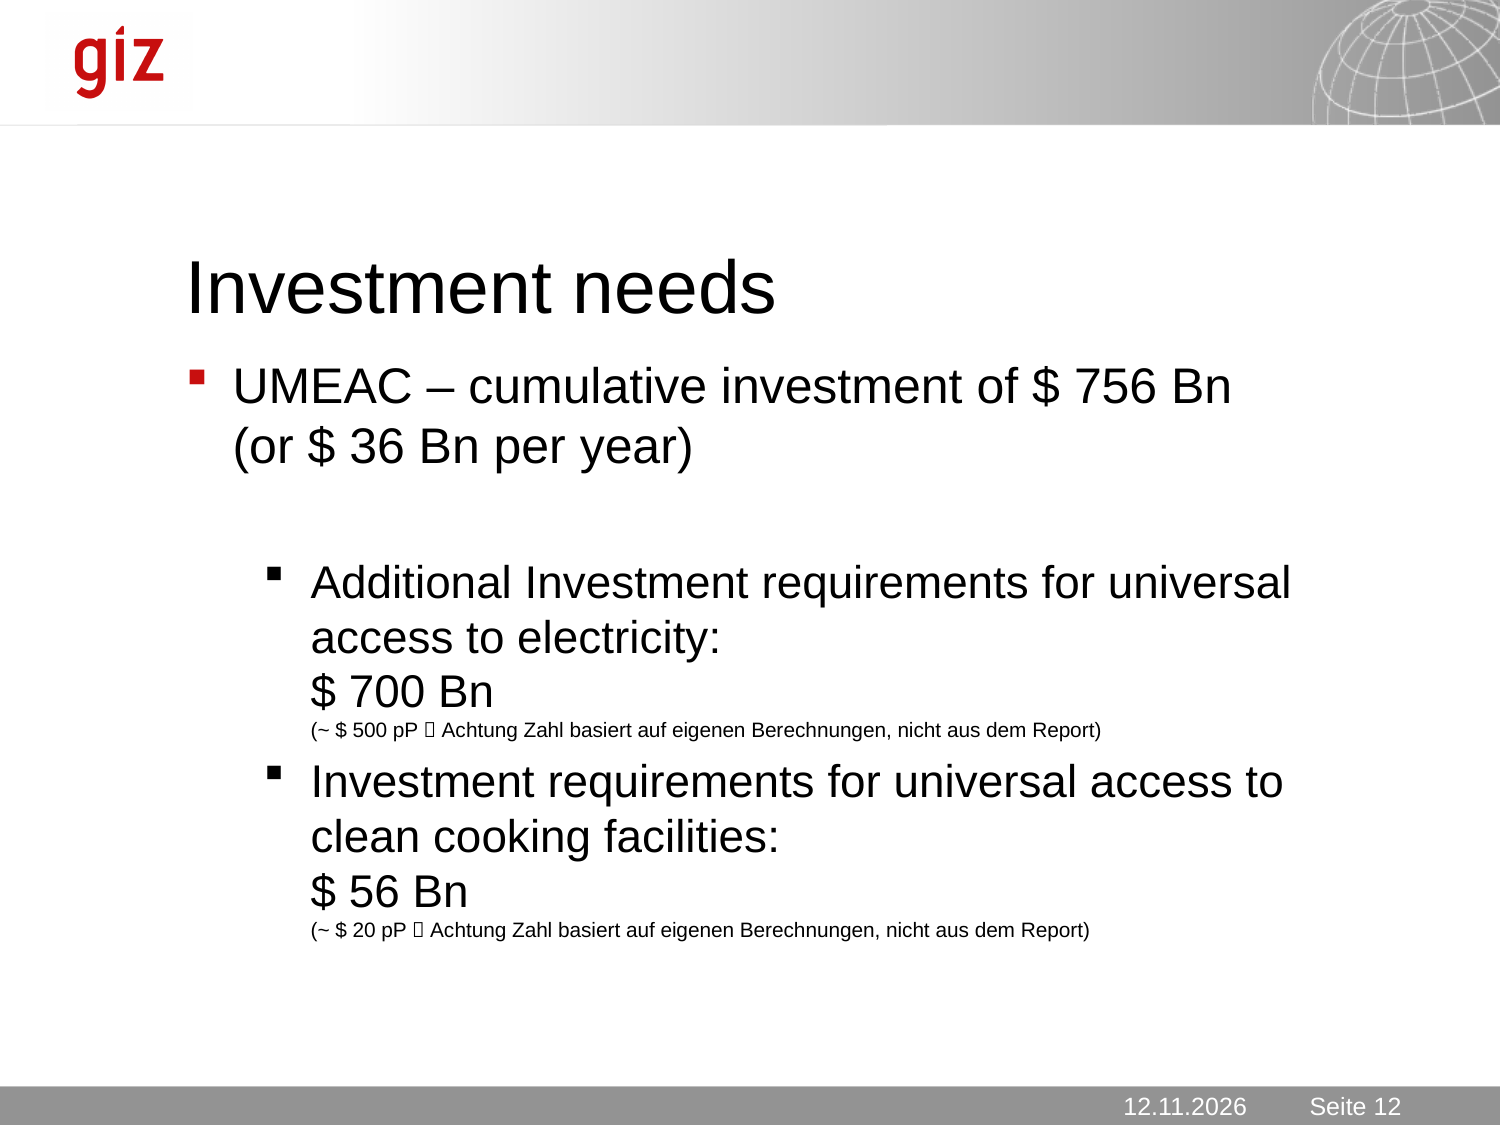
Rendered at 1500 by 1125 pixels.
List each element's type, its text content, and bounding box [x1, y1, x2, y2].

title Investment needs [170, 231, 1325, 334]
picture [1311, 0, 1500, 125]
list UMEAC – cumulative investment of $ 756 Bn (or $ 36 Bn per year) Additional Investment requirements for universal access to electricity: $ 700 Bn (~ $ 500 pP  Achtung Zahl basiert auf eigenen Berechnungen, nicht aus dem Report) Investment requirements for universal access to clean cooking facilities: $ 56 Bn (~ $ 20 pP  Achtung Zahl basiert auf eigenen Berechnungen, nicht aus dem Report) [170, 345, 1325, 1021]
picture [45, 12, 193, 111]
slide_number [1108, 1082, 1322, 1125]
